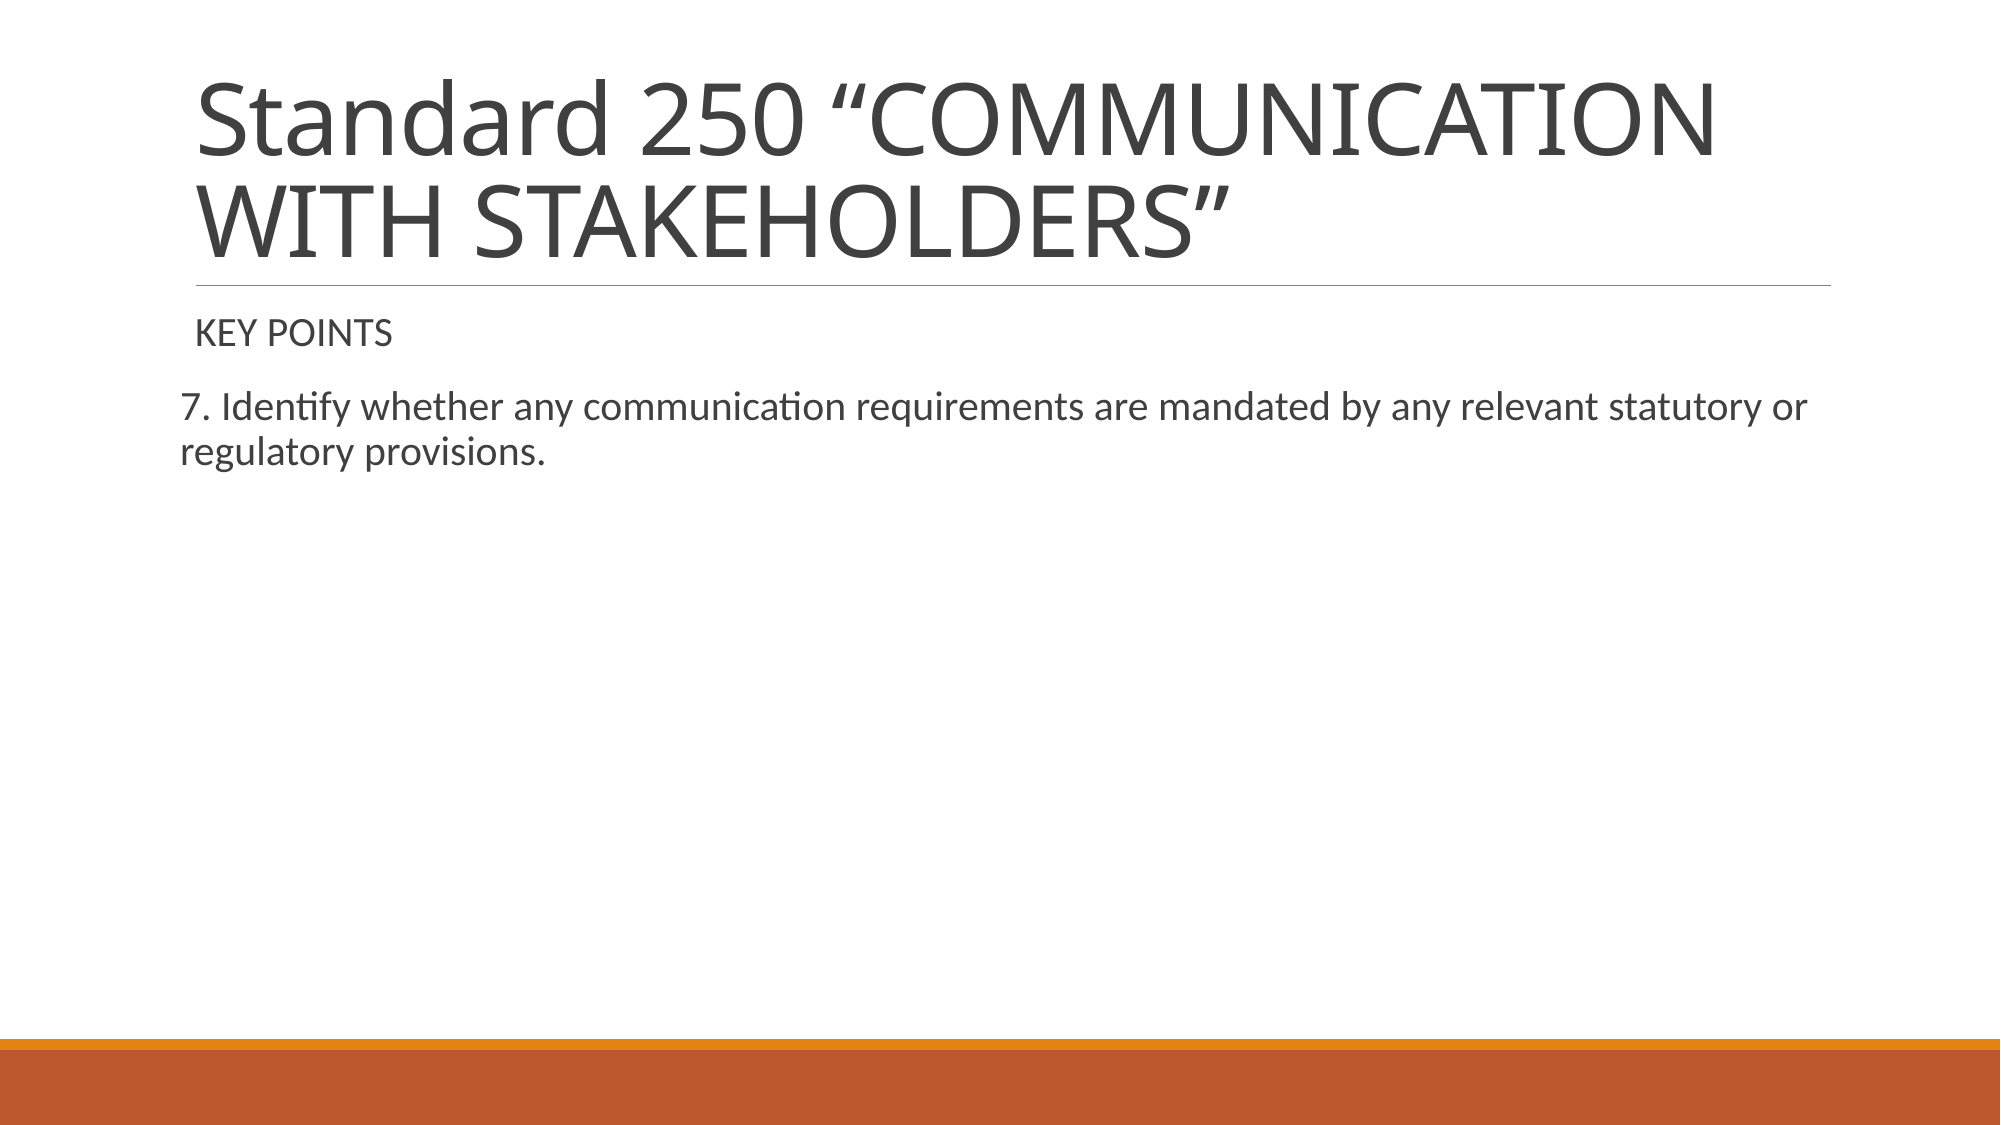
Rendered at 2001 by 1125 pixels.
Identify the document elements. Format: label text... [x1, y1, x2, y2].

title Standard 250 “COMMUNICATION WITH STAKEHOLDERS” [180, 47, 1830, 285]
list KEY POINTS 7. Identify whether any communication requirements are mandated by any relevant statutory or regulatory provisions. [180, 302, 1830, 963]
